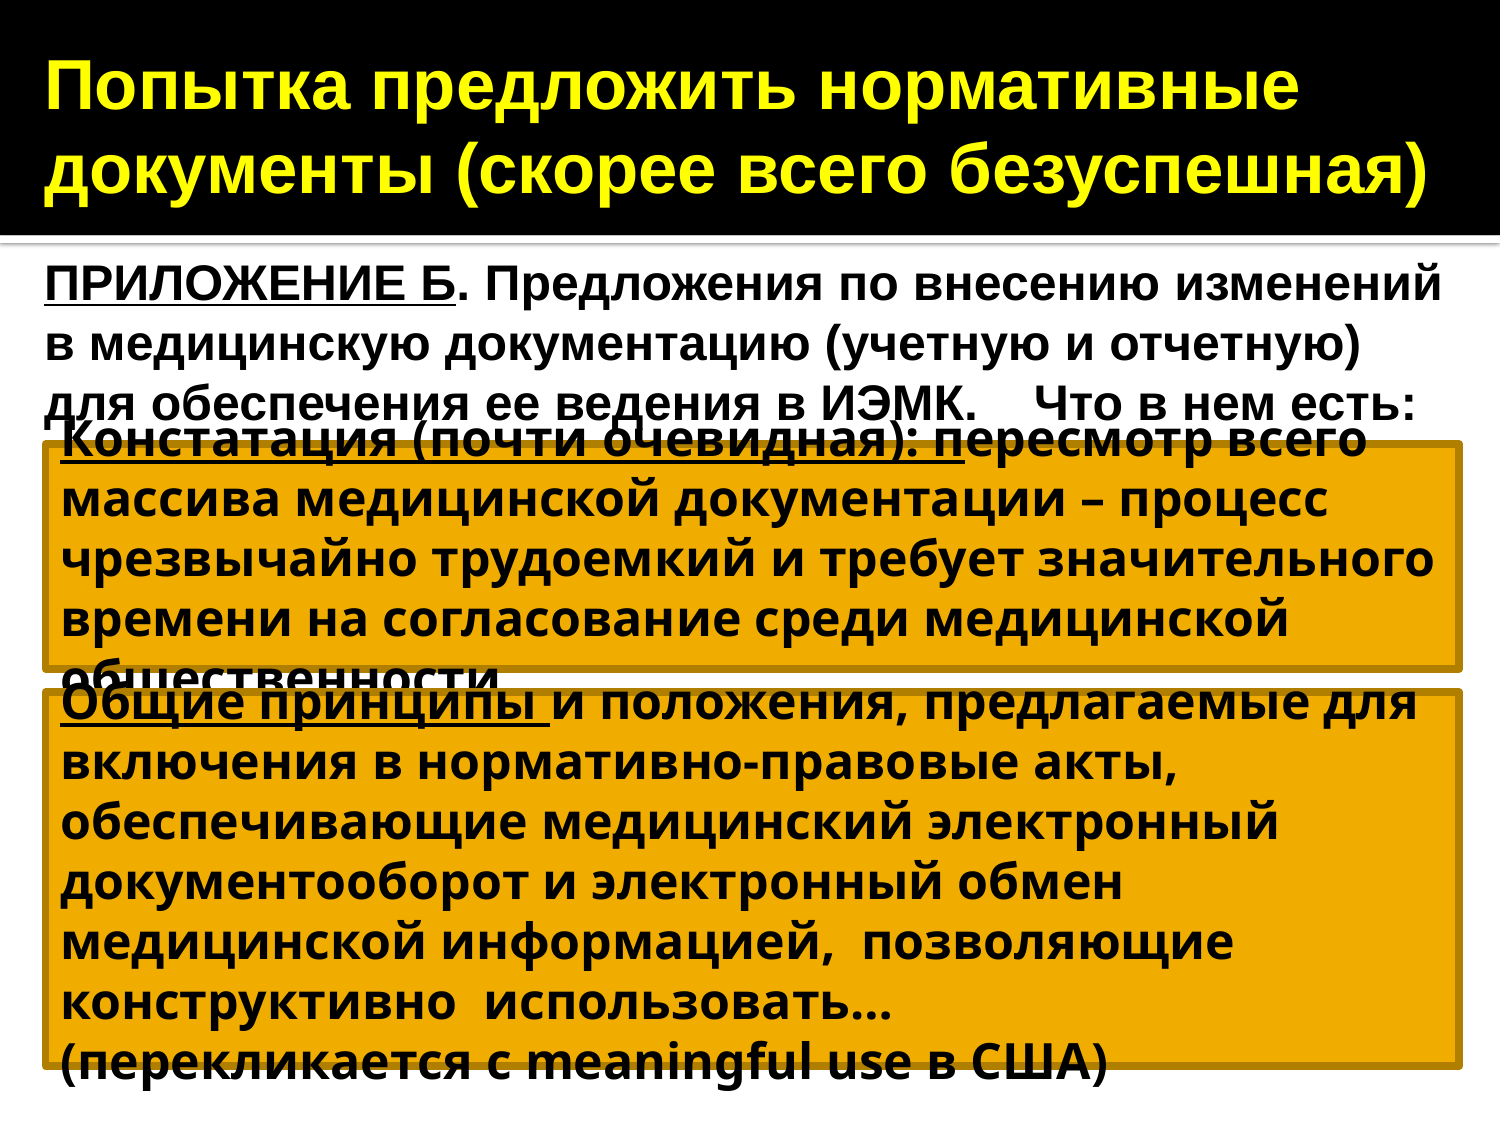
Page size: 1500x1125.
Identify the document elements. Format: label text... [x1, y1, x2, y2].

text_box Приложение Б. Предложения по внесению изменений в медицинскую документацию (учетную и отчетную) для обеспечения ее ведения в ИЭМК. Что в нем есть: [29, 243, 1471, 439]
text_box Констатация (почти очевидная): пересмотр всего массива медицинской документации – процесс чрезвычайно трудоемкий и требует значительного времени на согласование среди медицинской общественности. [42, 440, 1463, 673]
text_box Общие принципы и положения, предлагаемые для включения в нормативно-правовые акты, обеспечивающие медицинский электронный документооборот и электронный обмен медицинской информацией, позволяющие конструктивно использовать… (перекликается с meaningful use в США) [42, 688, 1463, 1070]
text_box Попытка предложить нормативные документы (скорее всего безуспешная) [29, 30, 1471, 216]
